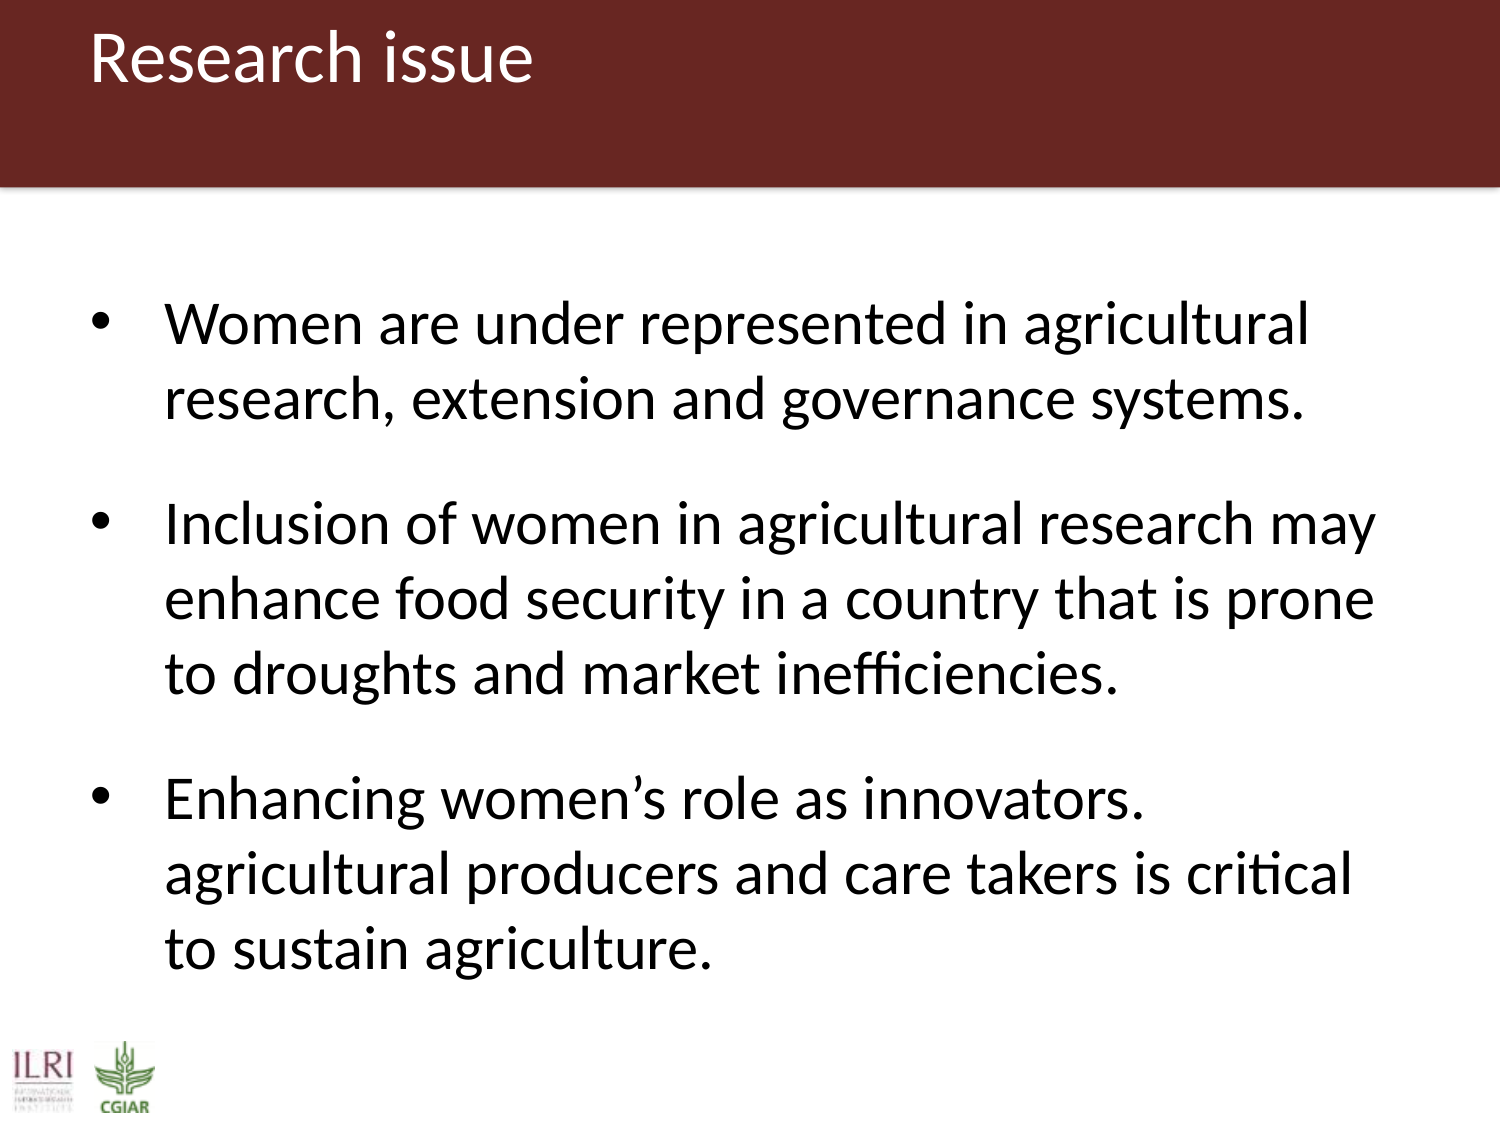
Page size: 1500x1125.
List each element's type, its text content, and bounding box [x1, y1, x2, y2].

picture [94, 1050, 155, 1113]
picture [12, 1049, 74, 1113]
list Women are under represented in agricultural research, extension and governance systems. Inclusion of women in agricultural research may enhance food security in a country that is prone to droughts and market inefficiencies. Enhancing women’s role as innovators. agricultural producers and care takers is critical to sustain agriculture. [75, 275, 1425, 1050]
title Research issue [75, 0, 1425, 188]
